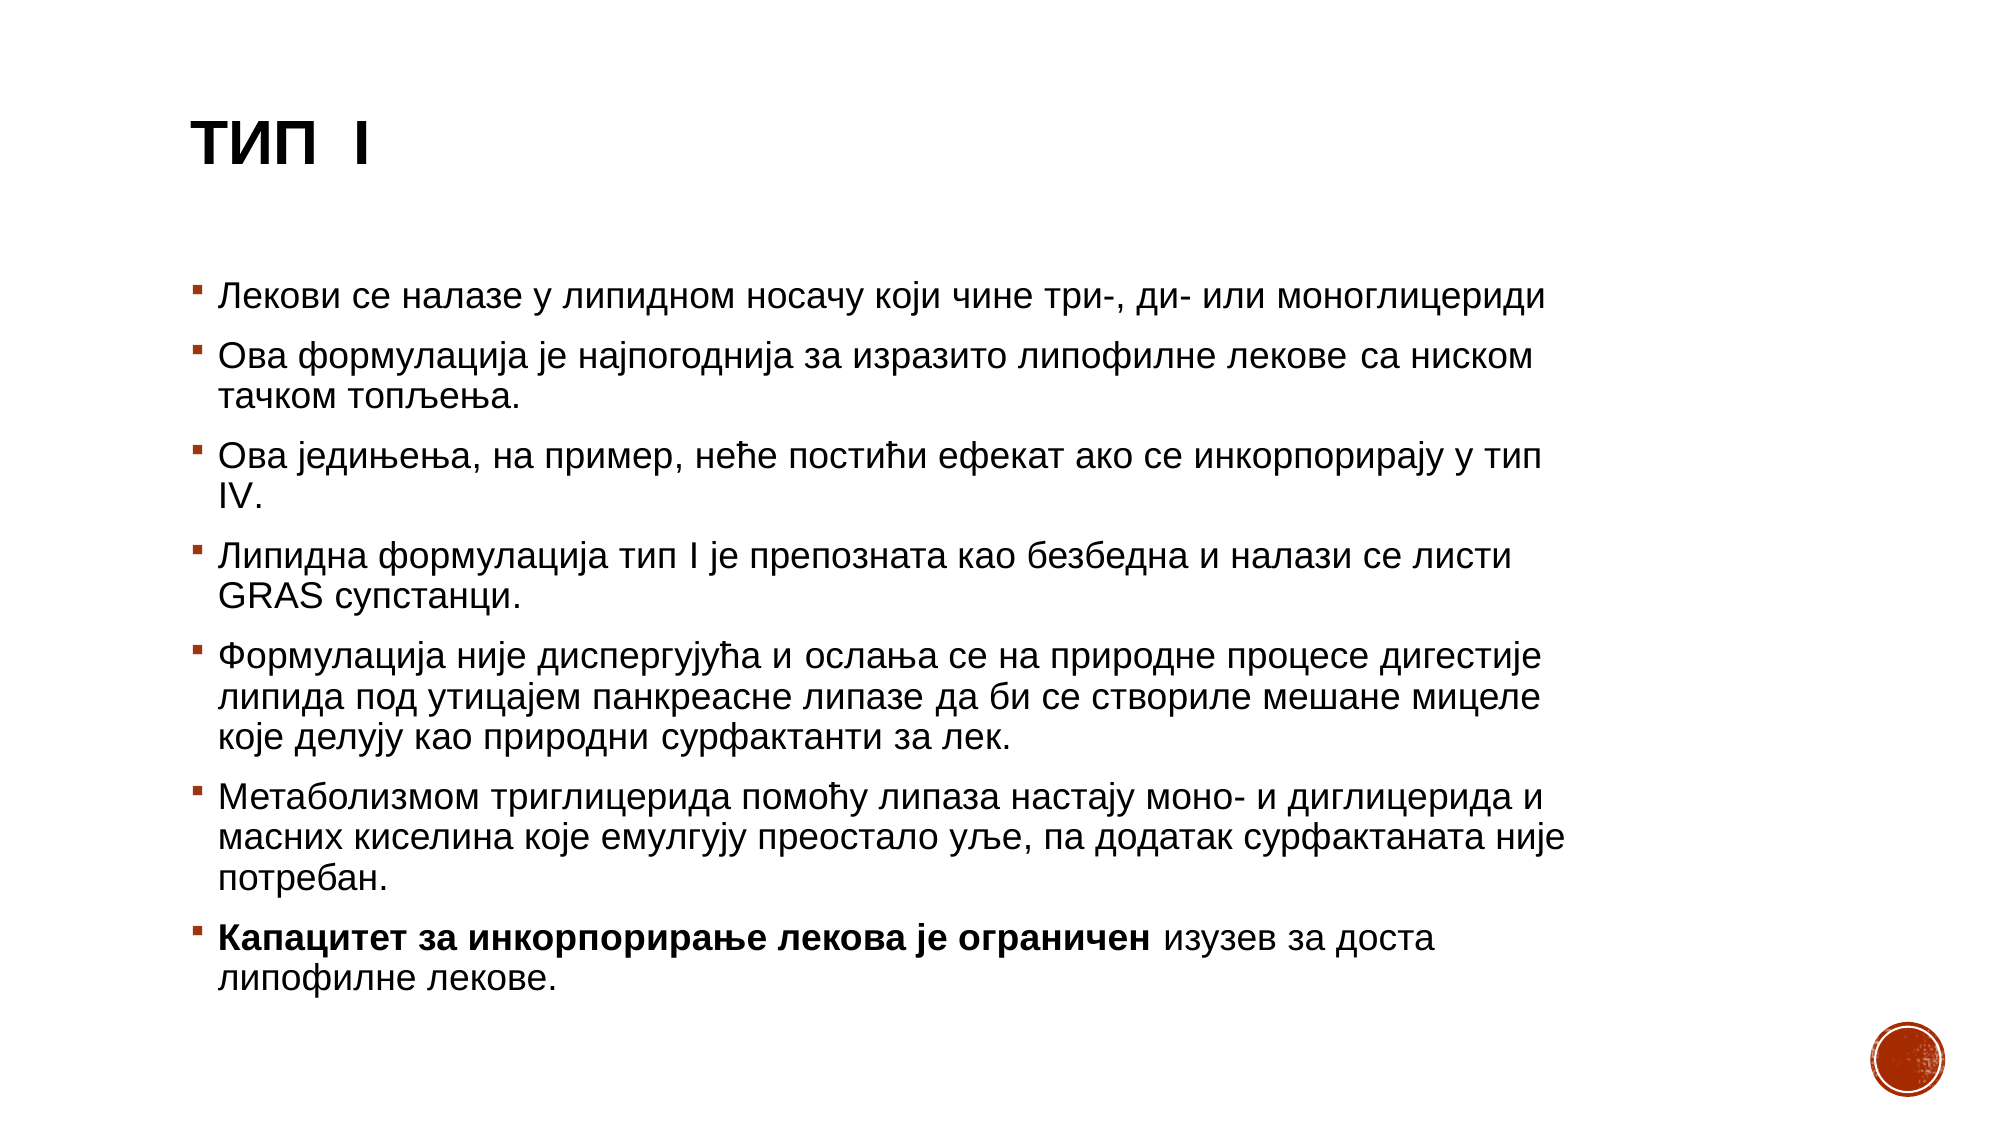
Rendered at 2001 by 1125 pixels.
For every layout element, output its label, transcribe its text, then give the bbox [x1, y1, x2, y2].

title ТИП I [175, 79, 1826, 344]
list Лекови се налазе у липидном носачу који чине три-, ди- или моноглицериди Ова формулација је најпогоднија за изразито липофилне лекове са ниском тачком топљења. Ова једињења, на пример, неће постићи ефекат ако се инкорпорирају у тип IV. Липидна формулација тип I је препозната као безбедна и налази се листи GRAS супстанци. Формулација није диспергујућа и ослања се на природне процесе дигестије липида под утицајем панкреасне липазе да би се створиле мешане мицеле које делују као природни сурфактанти за лек. Метаболизмом триглицерида помоћу липаза настају моно- и диглицерида и масних киселина које емулгују преостало уље, па додатак сурфактаната није потребан. Капацитет за инкорпорирање лекова је ограничен изузев за доста липофилне лекове. [175, 268, 1611, 1013]
